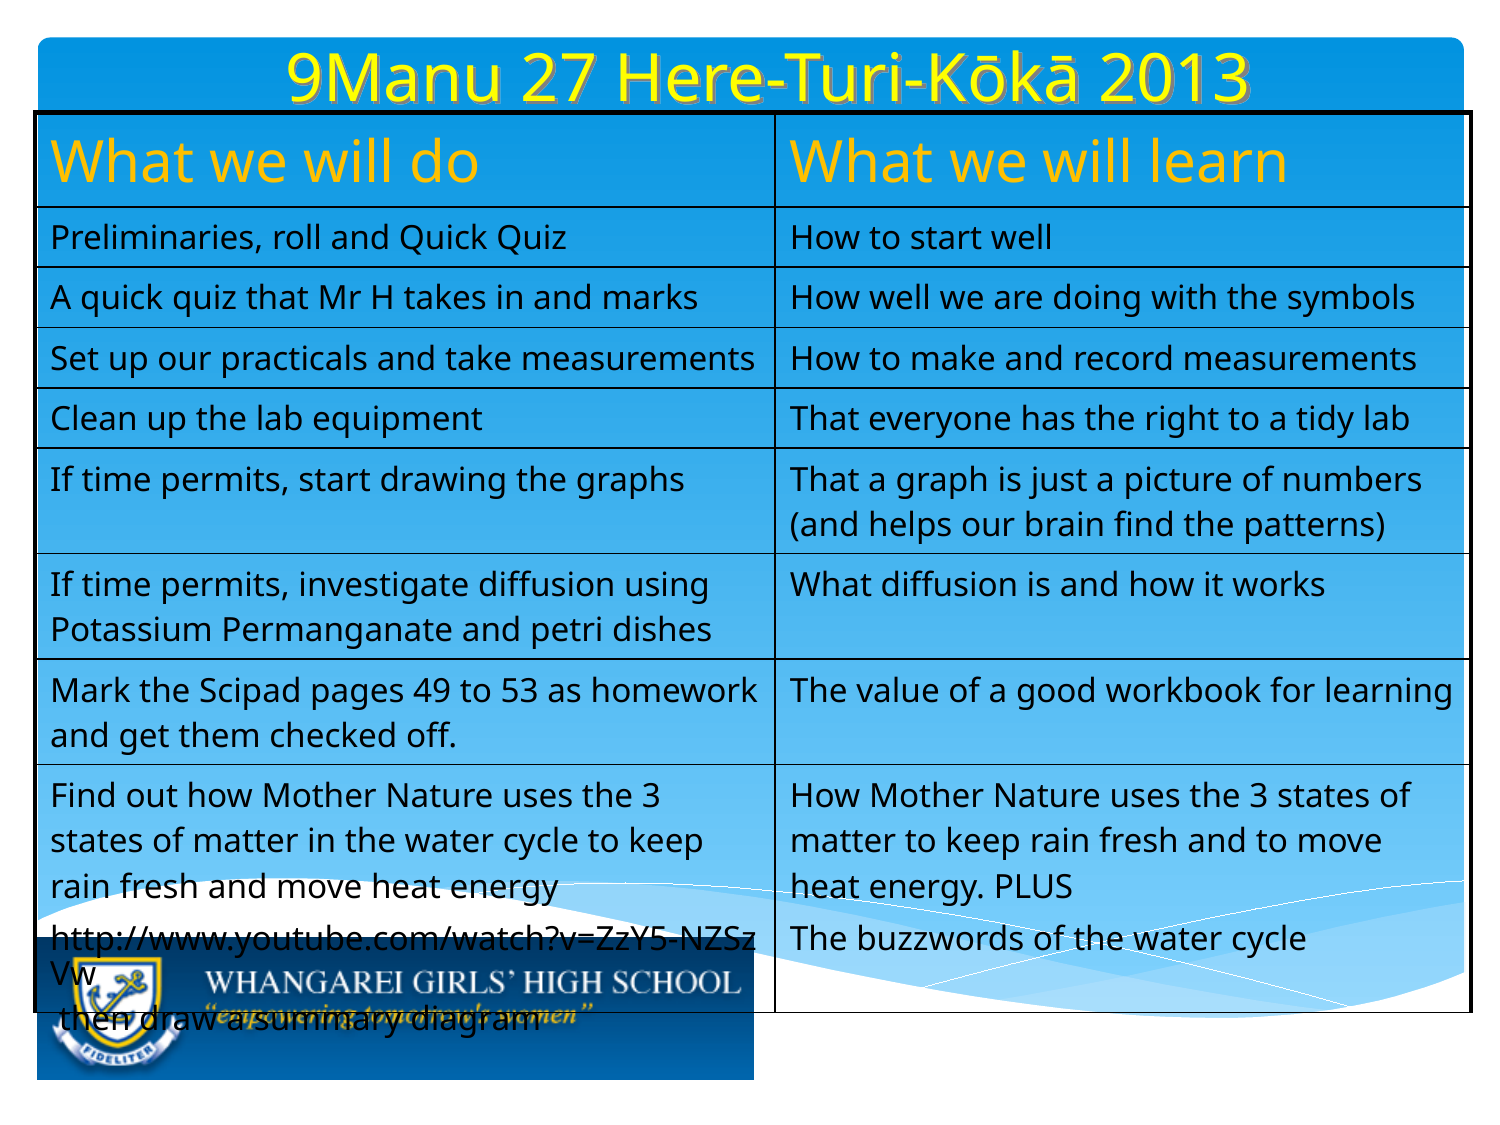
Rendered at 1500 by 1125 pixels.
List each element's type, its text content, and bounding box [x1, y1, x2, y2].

table_cell Preliminaries, roll and Quick Quiz [37, 208, 774, 266]
picture [37, 937, 754, 1080]
text_box 9Manu 27 Here-Turi-Kōkā 2013 [162, 24, 1375, 110]
table_cell Mark the Scipad pages 49 to 53 as homework and get them checked off. [37, 660, 774, 764]
table_cell How Mother Nature uses the 3 states of matter to keep rain fresh and to move heat energy. PLUS The buzzwords of the water cycle [776, 765, 1469, 1012]
table_cell What diffusion is and how it works [776, 554, 1469, 658]
table_cell How well we are doing with the symbols [776, 268, 1469, 327]
table_cell If time permits, start drawing the graphs [37, 449, 774, 553]
table_cell Find out how Mother Nature uses the 3 states of matter in the water cycle to keep rain fresh and move heat energy http://www.youtube.com/watch?v=ZzY5-NZSzVw then draw a summary diagram [37, 765, 774, 1012]
table_cell If time permits, investigate diffusion using Potassium Permanganate and petri dishes [37, 554, 774, 658]
table_cell That everyone has the right to a tidy lab [776, 389, 1469, 447]
table_cell How to make and record measurements [776, 328, 1469, 387]
table_cell The value of a good workbook for learning [776, 660, 1469, 764]
table_cell That a graph is just a picture of numbers (and helps our brain find the patterns) [776, 449, 1469, 553]
table_cell How to start well [776, 208, 1469, 266]
table_header What we will learn [776, 115, 1469, 206]
table_header What we will do [37, 115, 774, 206]
table_cell A quick quiz that Mr H takes in and marks [37, 268, 774, 327]
table_cell Set up our practicals and take measurements [37, 328, 774, 387]
table_cell Clean up the lab equipment [37, 389, 774, 447]
